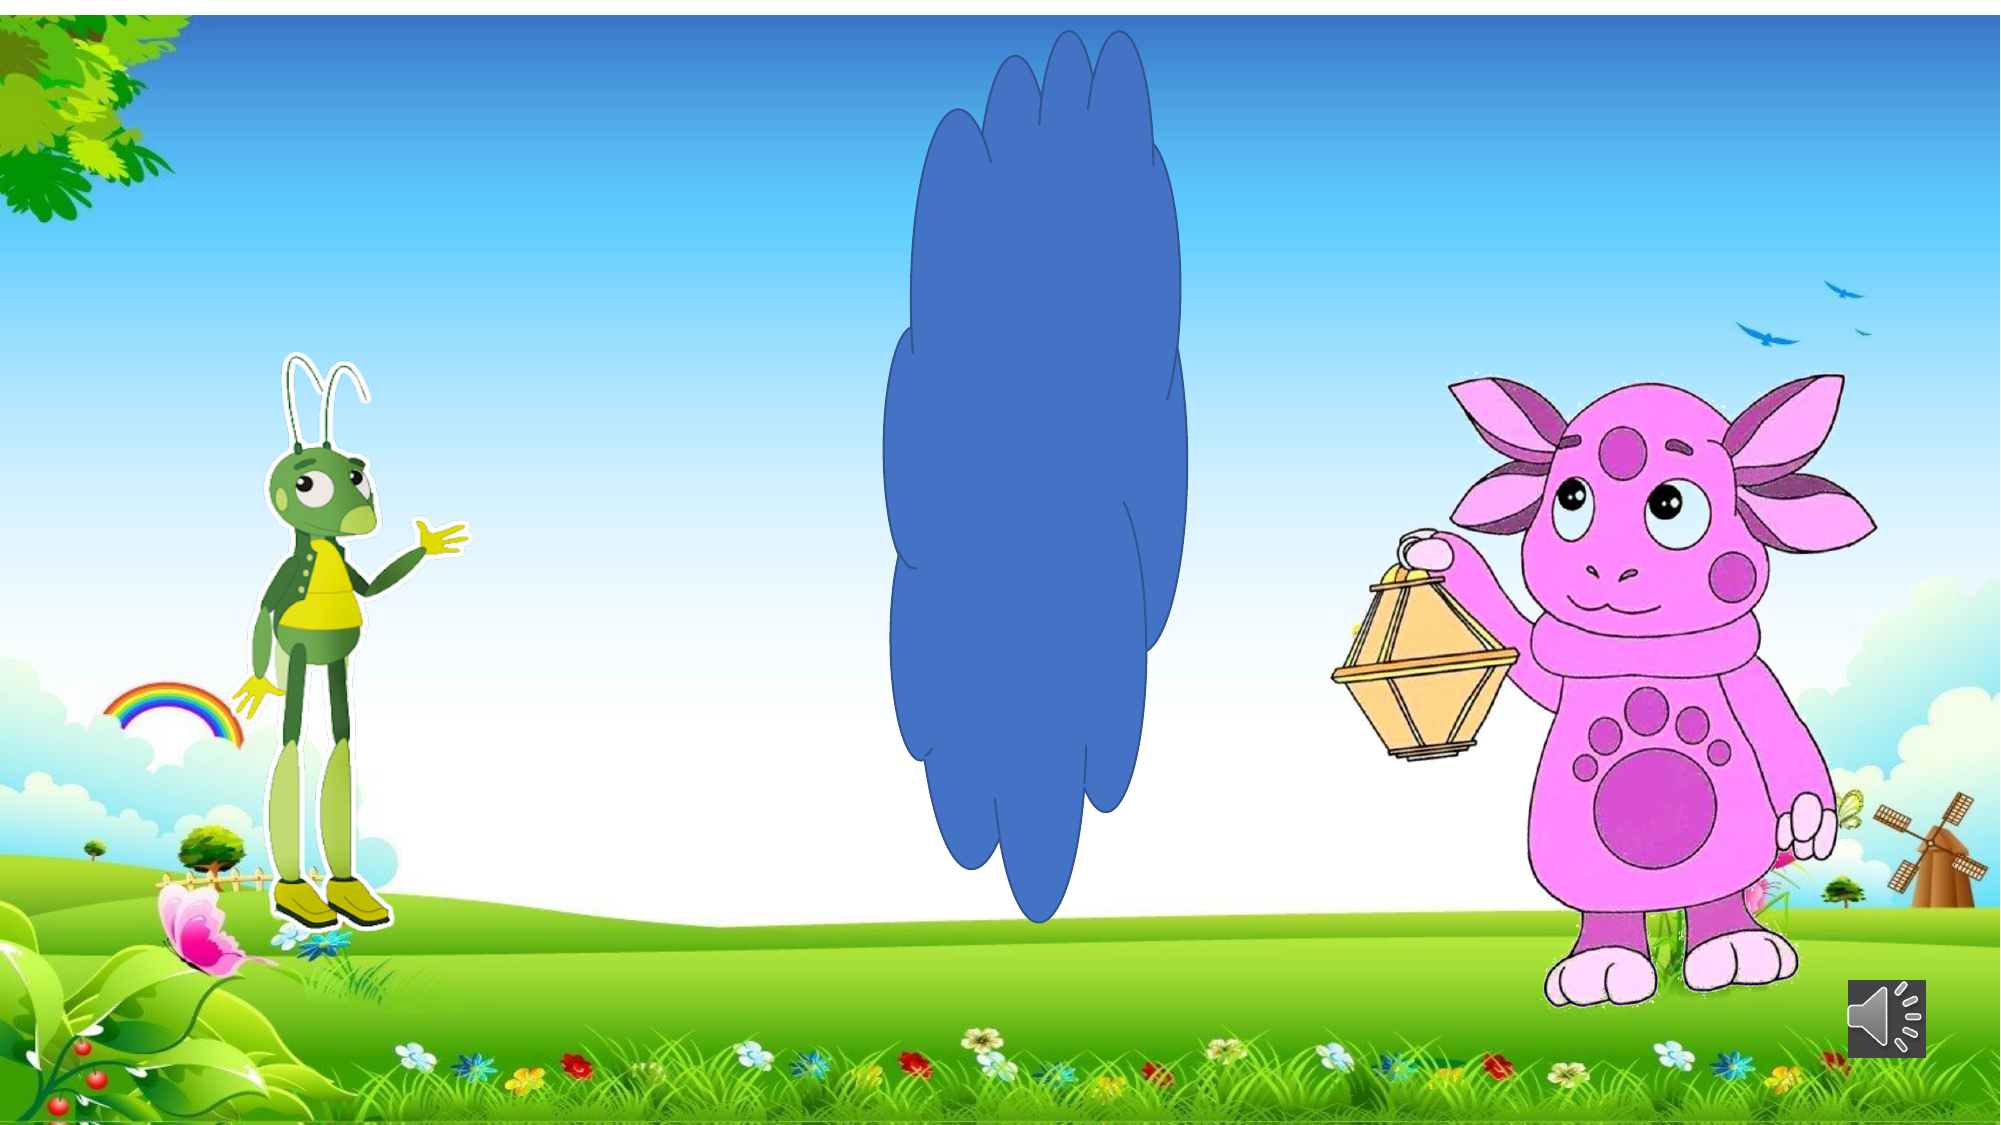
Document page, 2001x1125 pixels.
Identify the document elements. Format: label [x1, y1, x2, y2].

picture [1293, 315, 1961, 1059]
list [0, 15, 2000, 1125]
picture [140, 315, 526, 970]
